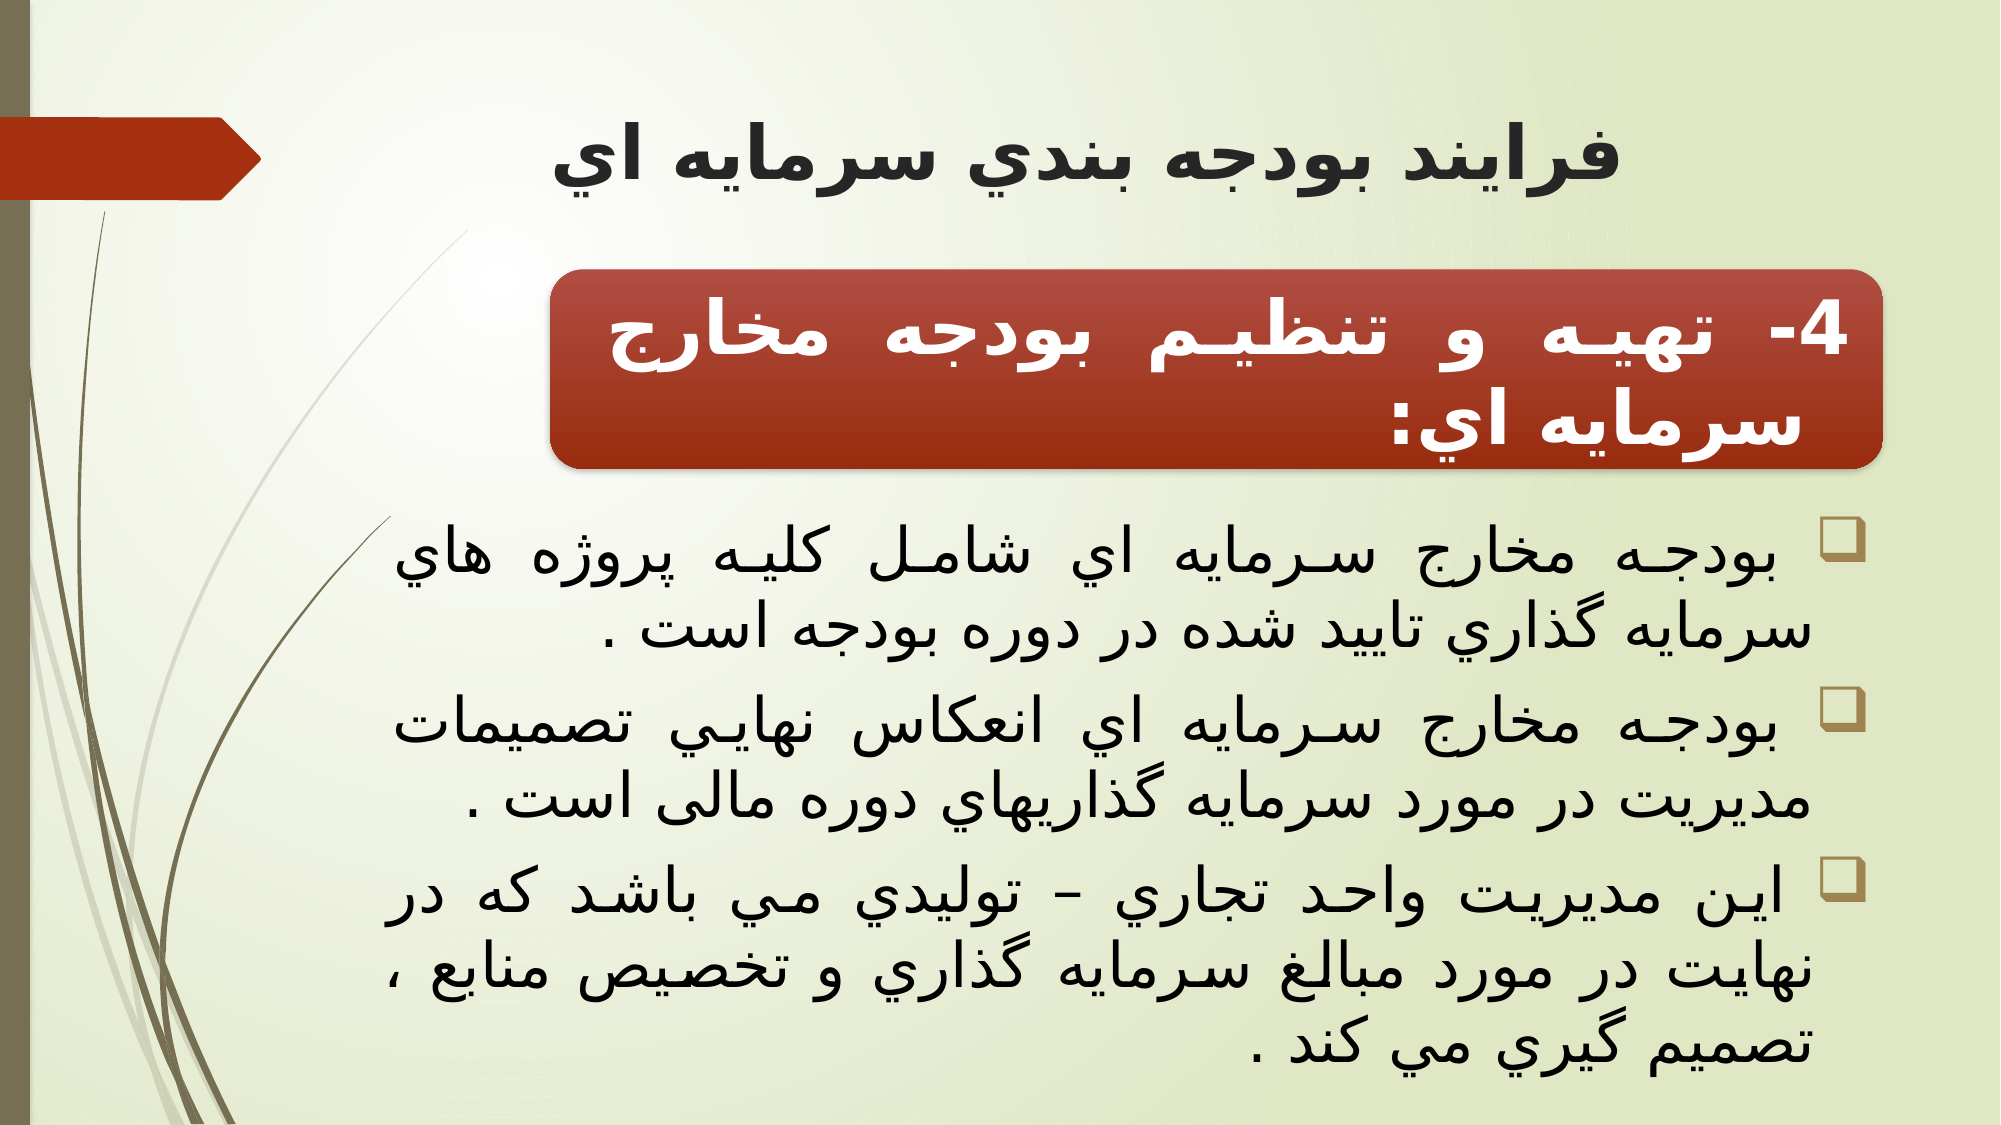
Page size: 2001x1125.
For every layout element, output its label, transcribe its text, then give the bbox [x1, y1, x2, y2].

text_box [549, 269, 1884, 470]
list بودجه مخارج سرمايه اي شامل كليه پروژه هاي سرمايه گذاري تاييد شده در دوره بودجه است . بودجه مخارج سرمايه اي انعكاس نهايي تصميمات مديريت در مورد سرمايه گذاريهاي دوره مالی است . اين مديريت واحد تجاري – توليدي مي باشد كه در نهايت در مورد مبالغ سرمايه گذاري و تخصيص منابع ، تصميم گيري مي كند . [363, 298, 1884, 1093]
title فرايند بودجه بندي سرمايه اي [413, 96, 1763, 285]
